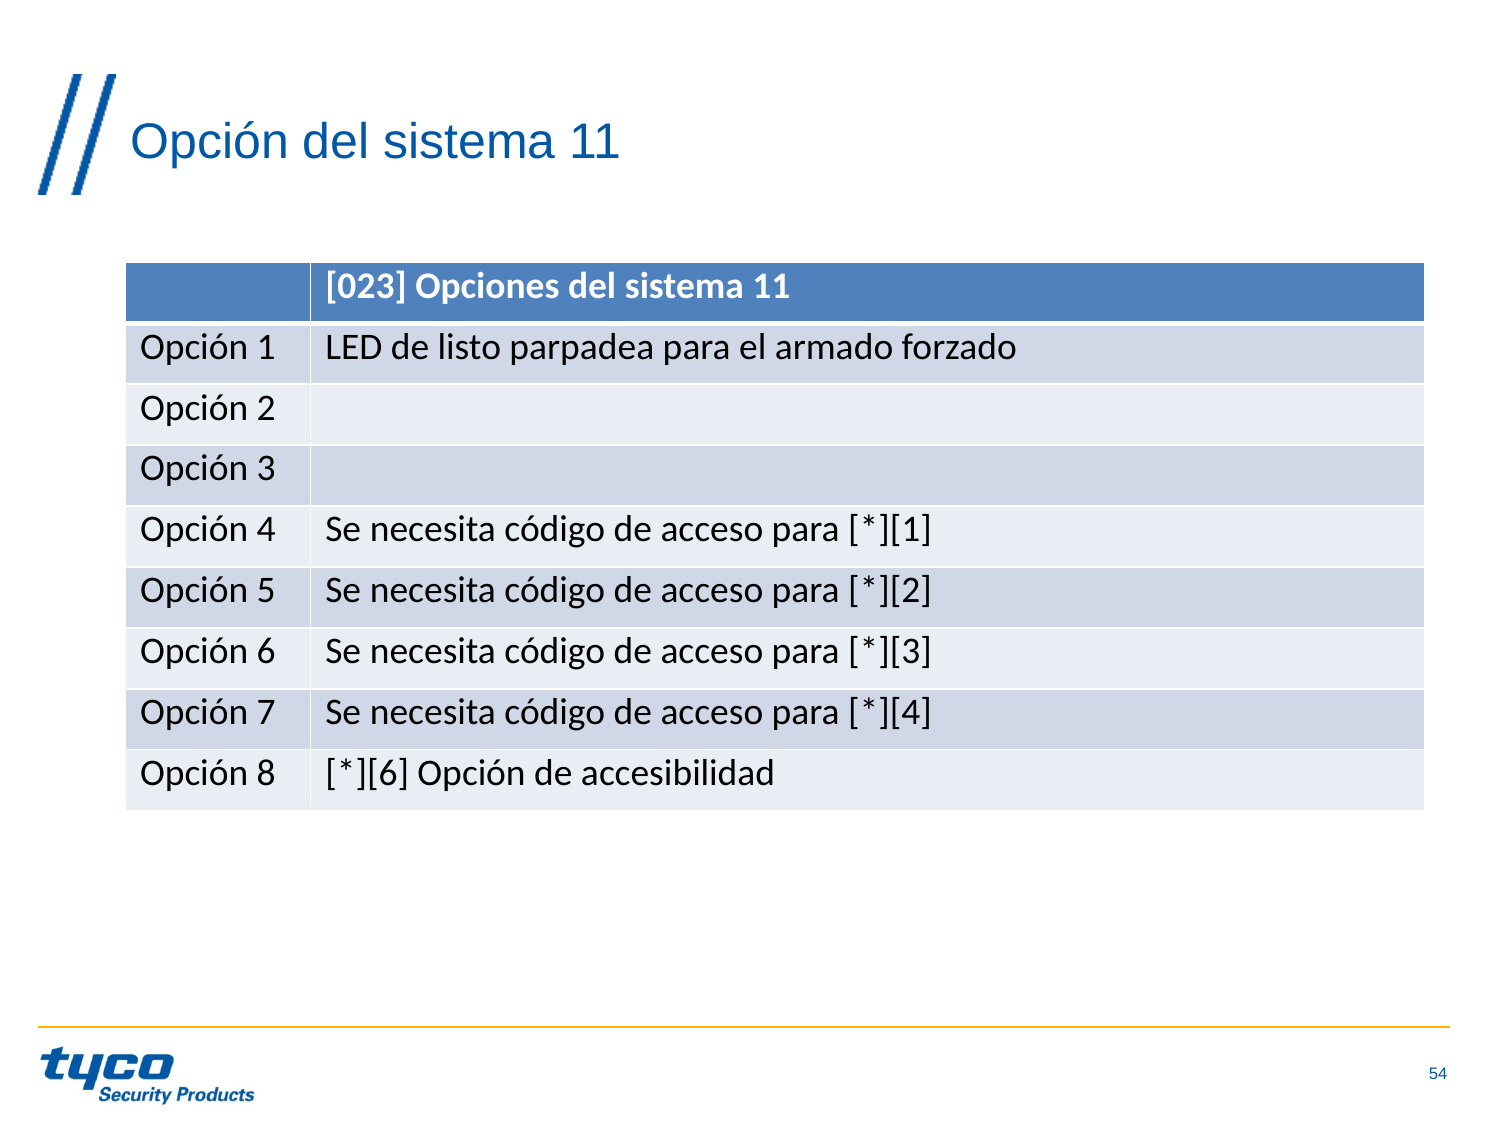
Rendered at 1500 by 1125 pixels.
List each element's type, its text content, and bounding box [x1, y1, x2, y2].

text_box [97, 1061, 228, 1091]
table_cell [311, 446, 1424, 505]
table_cell Se necesita código de acceso para [*][1] [311, 507, 1424, 566]
table_cell Se necesita código de acceso para [*][4] [311, 690, 1424, 749]
table_cell Se necesita código de acceso para [*][3] [311, 629, 1424, 688]
table_header [023] Opciones del sistema 11 [311, 263, 1424, 321]
table_cell Opción 5 [126, 568, 310, 627]
table_cell Opción 4 [126, 507, 310, 566]
table_cell [311, 385, 1424, 444]
table_cell LED de listo parpadea para el armado forzado [311, 326, 1424, 383]
table_cell Opción 2 [126, 385, 310, 444]
table_cell Opción 7 [126, 690, 310, 749]
slide_number 54 [1387, 1042, 1463, 1103]
table_cell Opción 8 [126, 750, 310, 810]
table_cell [*][6] Opción de accesibilidad [311, 750, 1424, 810]
title Opción del sistema 11 [115, 44, 1426, 233]
picture [34, 1040, 260, 1107]
picture [37, 74, 115, 195]
table_cell Opción 6 [126, 629, 310, 688]
table_cell Se necesita código de acceso para [*][2] [311, 568, 1424, 627]
table_header [126, 263, 310, 321]
table_cell Opción 3 [126, 446, 310, 505]
table_cell Opción 1 [126, 326, 310, 383]
